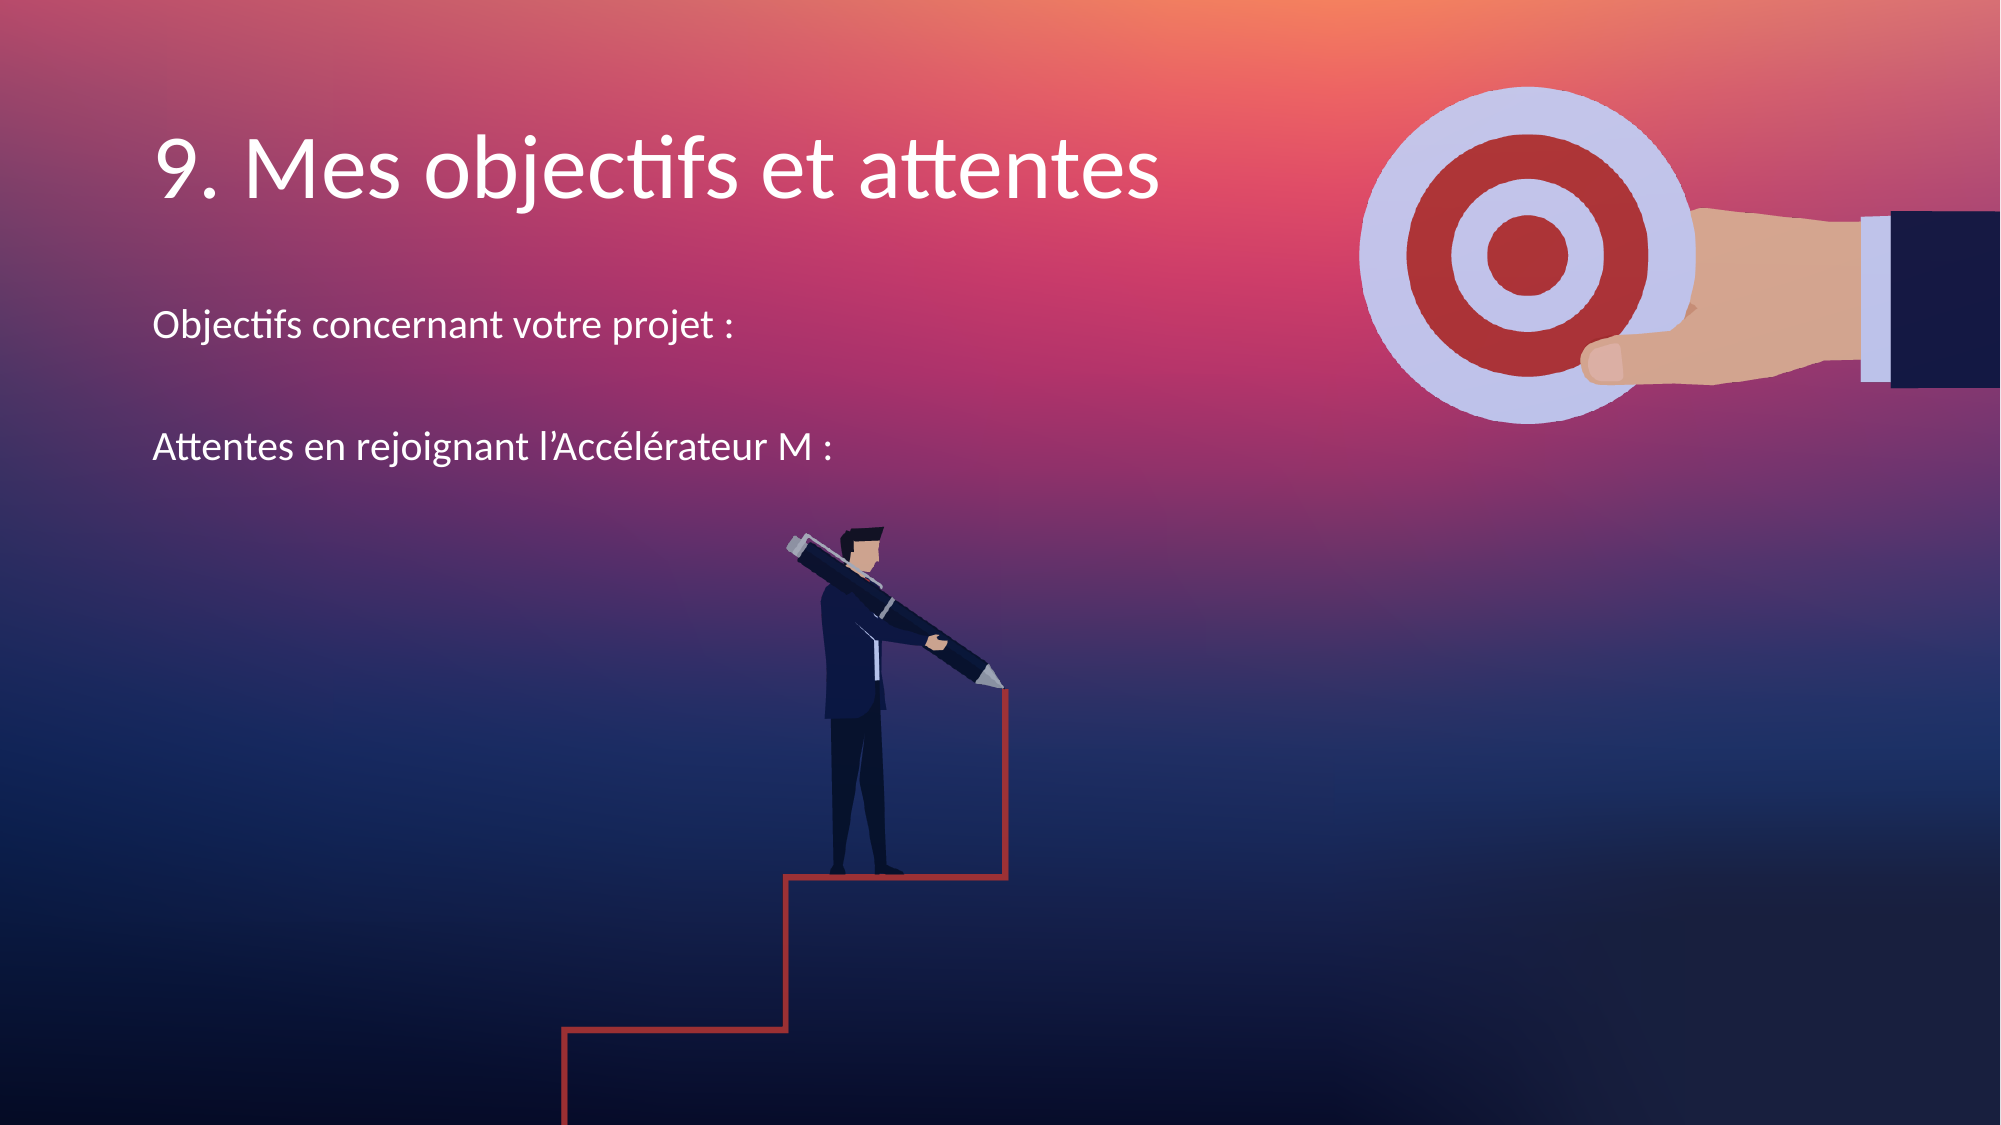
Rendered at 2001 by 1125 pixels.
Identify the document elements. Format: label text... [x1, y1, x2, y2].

title 9. Mes objectifs et attentes [137, 59, 1863, 278]
list Objectifs concernant votre projet : Attentes en rejoignant l’Accélérateur M : [137, 299, 338, 563]
picture [0, 0, 2001, 1125]
